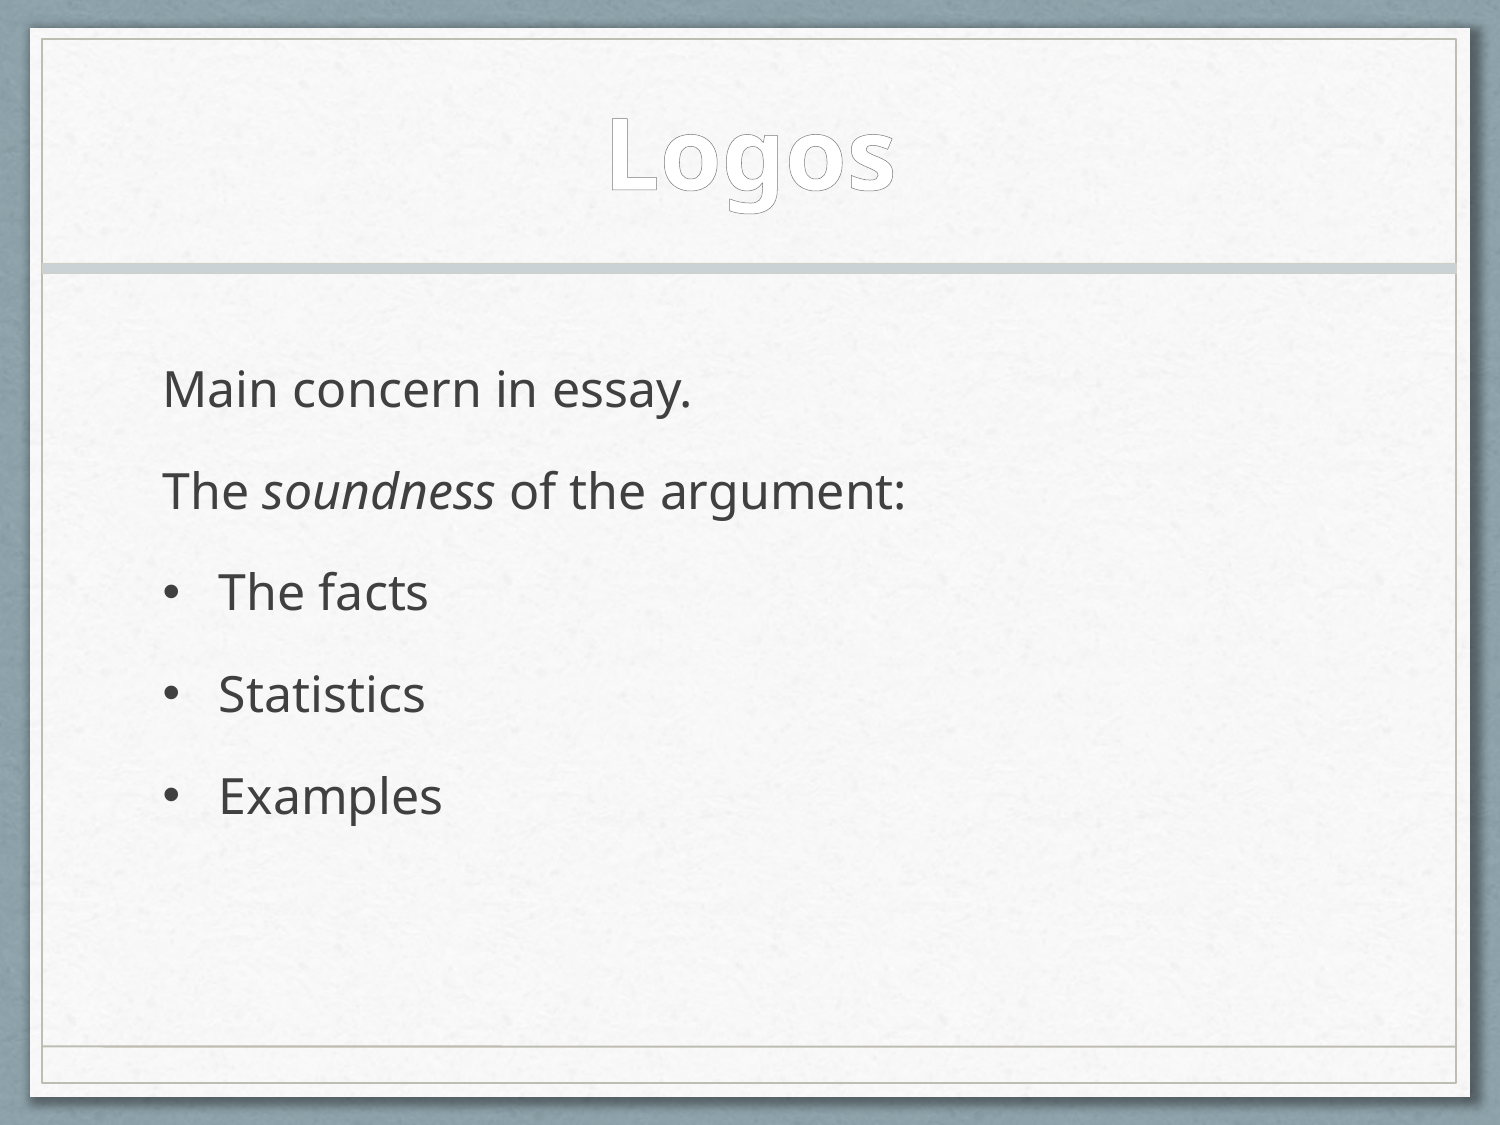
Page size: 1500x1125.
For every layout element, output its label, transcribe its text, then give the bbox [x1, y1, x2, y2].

list Main concern in essay. The soundness of the argument: The facts Statistics Examples [147, 350, 1353, 995]
picture [30, 28, 1470, 1097]
title Logos [147, 40, 1353, 260]
